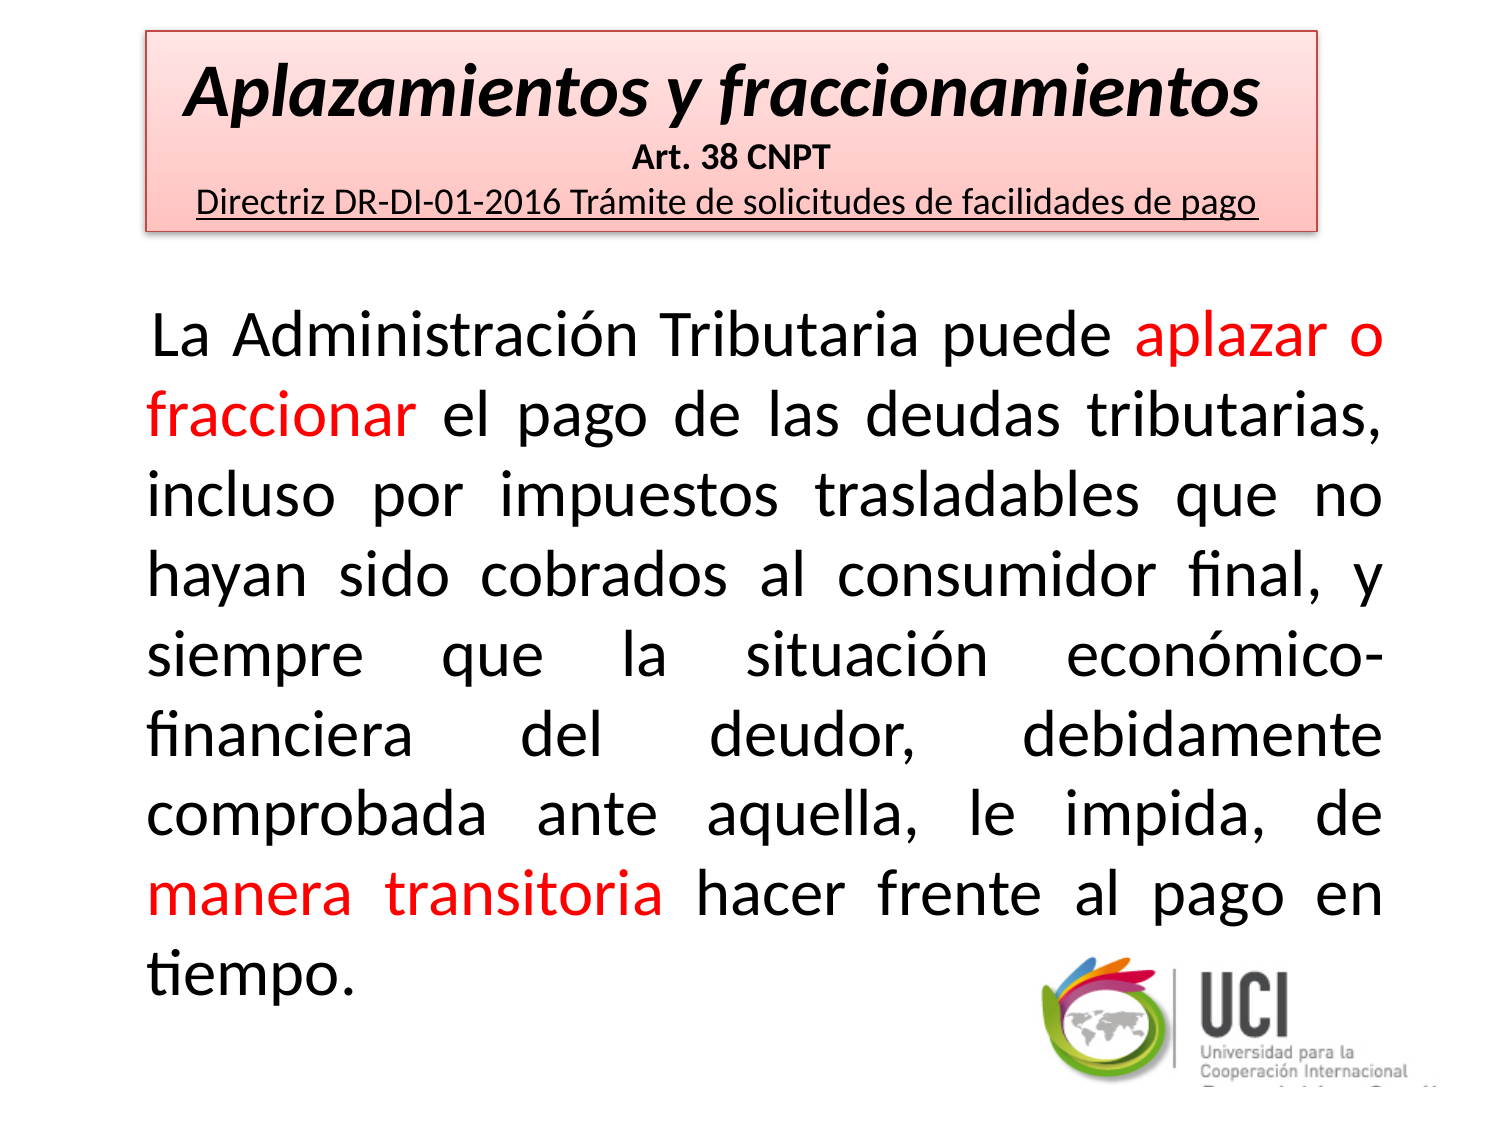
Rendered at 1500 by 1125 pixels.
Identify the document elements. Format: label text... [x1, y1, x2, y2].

text_box La Administración Tributaria puede aplazar o fraccionar el pago de las deudas tributarias, incluso por impuestos trasladables que no hayan sido cobrados al consumidor final, y siempre que la situación económico-financiera del deudor, debidamente comprobada ante aquella, le impida, de manera transitoria hacer frente al pago en tiempo. [75, 281, 1400, 1106]
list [1186, 952, 1469, 1087]
title Aplazamientos y fraccionamientos Art. 38 CNPT Directriz DR-DI-01-2016 Trámite de solicitudes de facilidades de pago [145, 30, 1318, 232]
picture [1033, 951, 1182, 1086]
